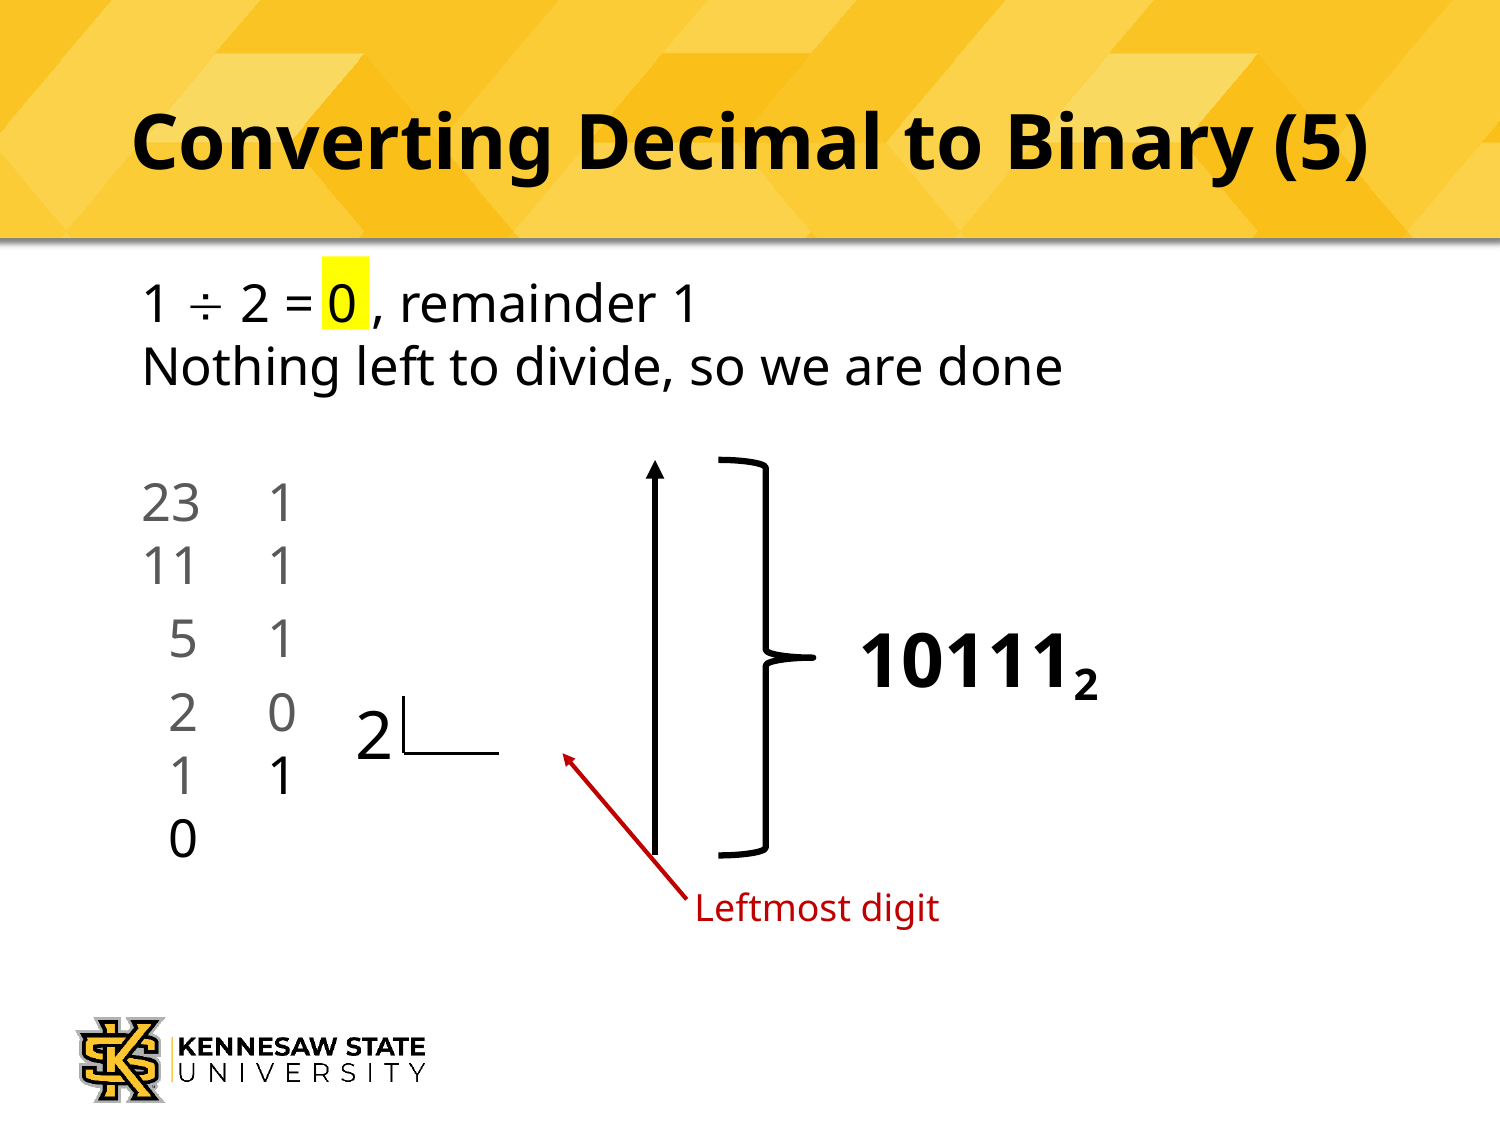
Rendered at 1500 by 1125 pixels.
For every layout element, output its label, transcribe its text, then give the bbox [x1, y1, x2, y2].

picture [75, 1017, 425, 1103]
text_box 101112 [840, 603, 1283, 719]
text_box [340, 684, 721, 782]
text_box [321, 256, 370, 262]
title Converting Decimal to Binary (5) [75, 45, 1425, 233]
picture [0, 0, 1500, 251]
list 1  2 = 0 , remainder 1 Nothing left to divide, so we are done 23 1 11 1 5 1 2 0 1 1 0 [75, 262, 1425, 1005]
text_box Leftmost digit [675, 874, 1388, 939]
text_box [718, 459, 814, 856]
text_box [562, 790, 687, 900]
